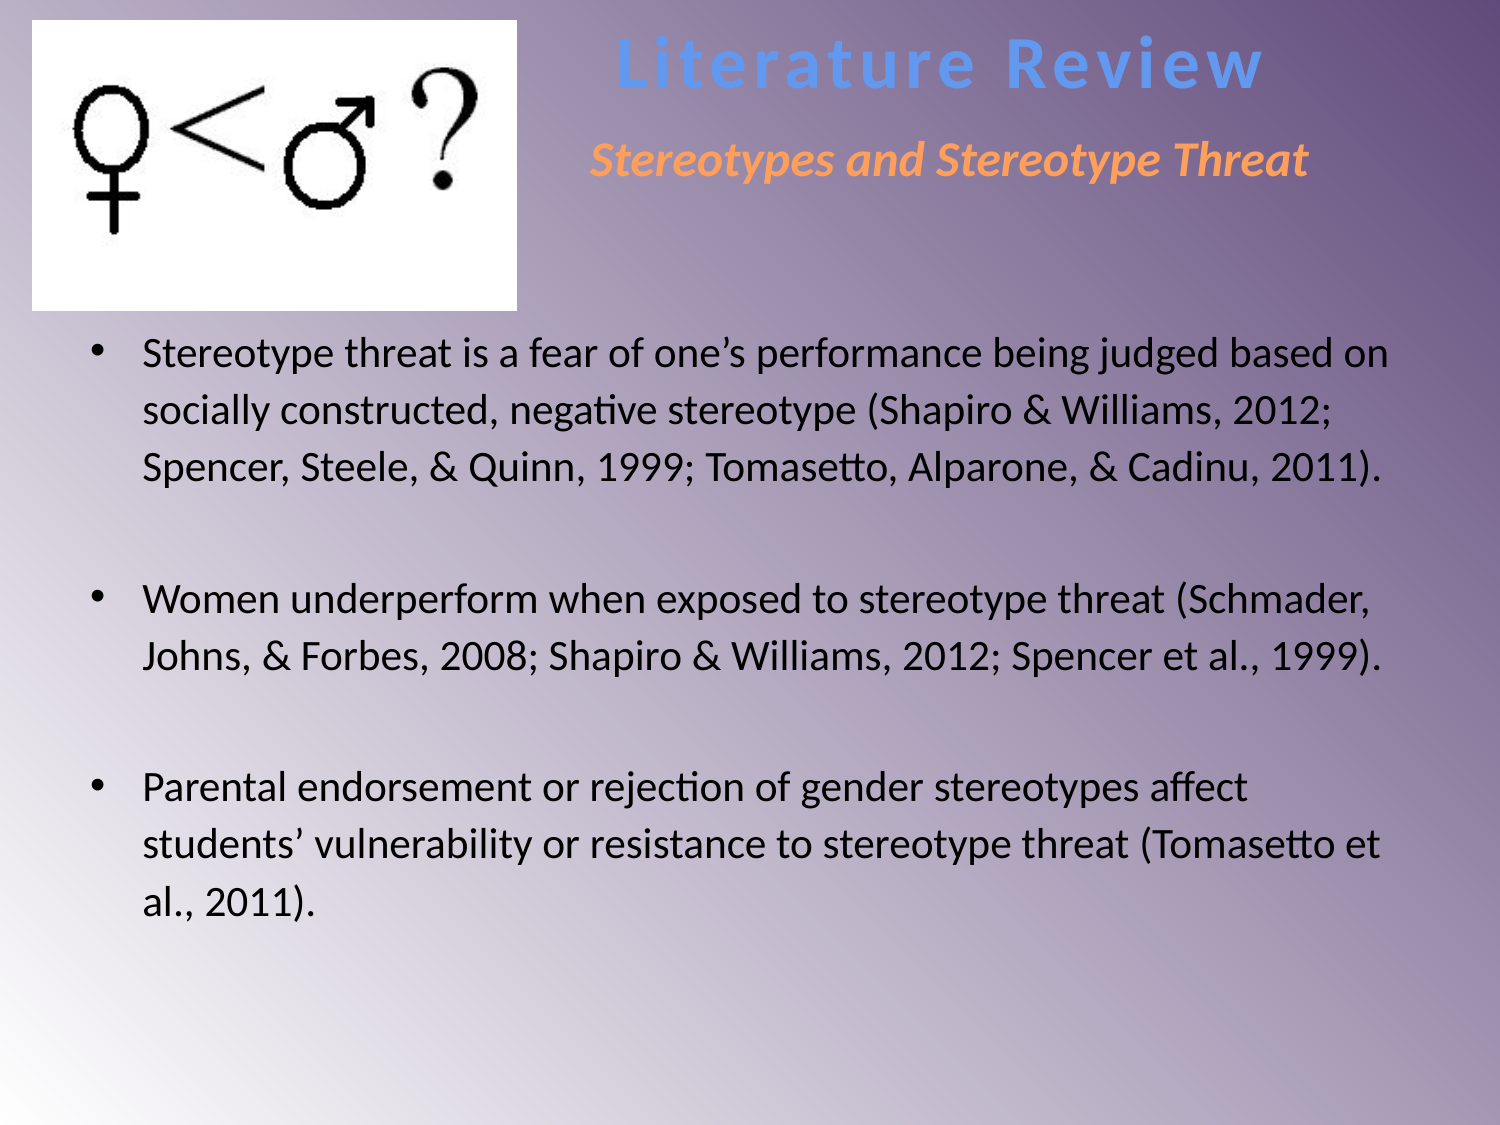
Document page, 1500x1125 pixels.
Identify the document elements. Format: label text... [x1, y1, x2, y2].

text_box Literature Review [379, 2, 1500, 115]
picture [32, 20, 517, 312]
list Stereotype threat is a fear of one’s performance being judged based on socially constructed, negative stereotype (Shapiro & Williams, 2012; Spencer, Steele, & Quinn, 1999; Tomasetto, Alparone, & Cadinu, 2011). Women underperform when exposed to stereotype threat (Schmader, Johns, & Forbes, 2008; Shapiro & Williams, 2012; Spencer et al., 1999). Parental endorsement or rejection of gender stereotypes affect students’ vulnerability or resistance to stereotype threat (Tomasetto et al., 2011). [75, 311, 1425, 1005]
text_box Stereotypes and Stereotype Threat [521, 115, 1500, 213]
